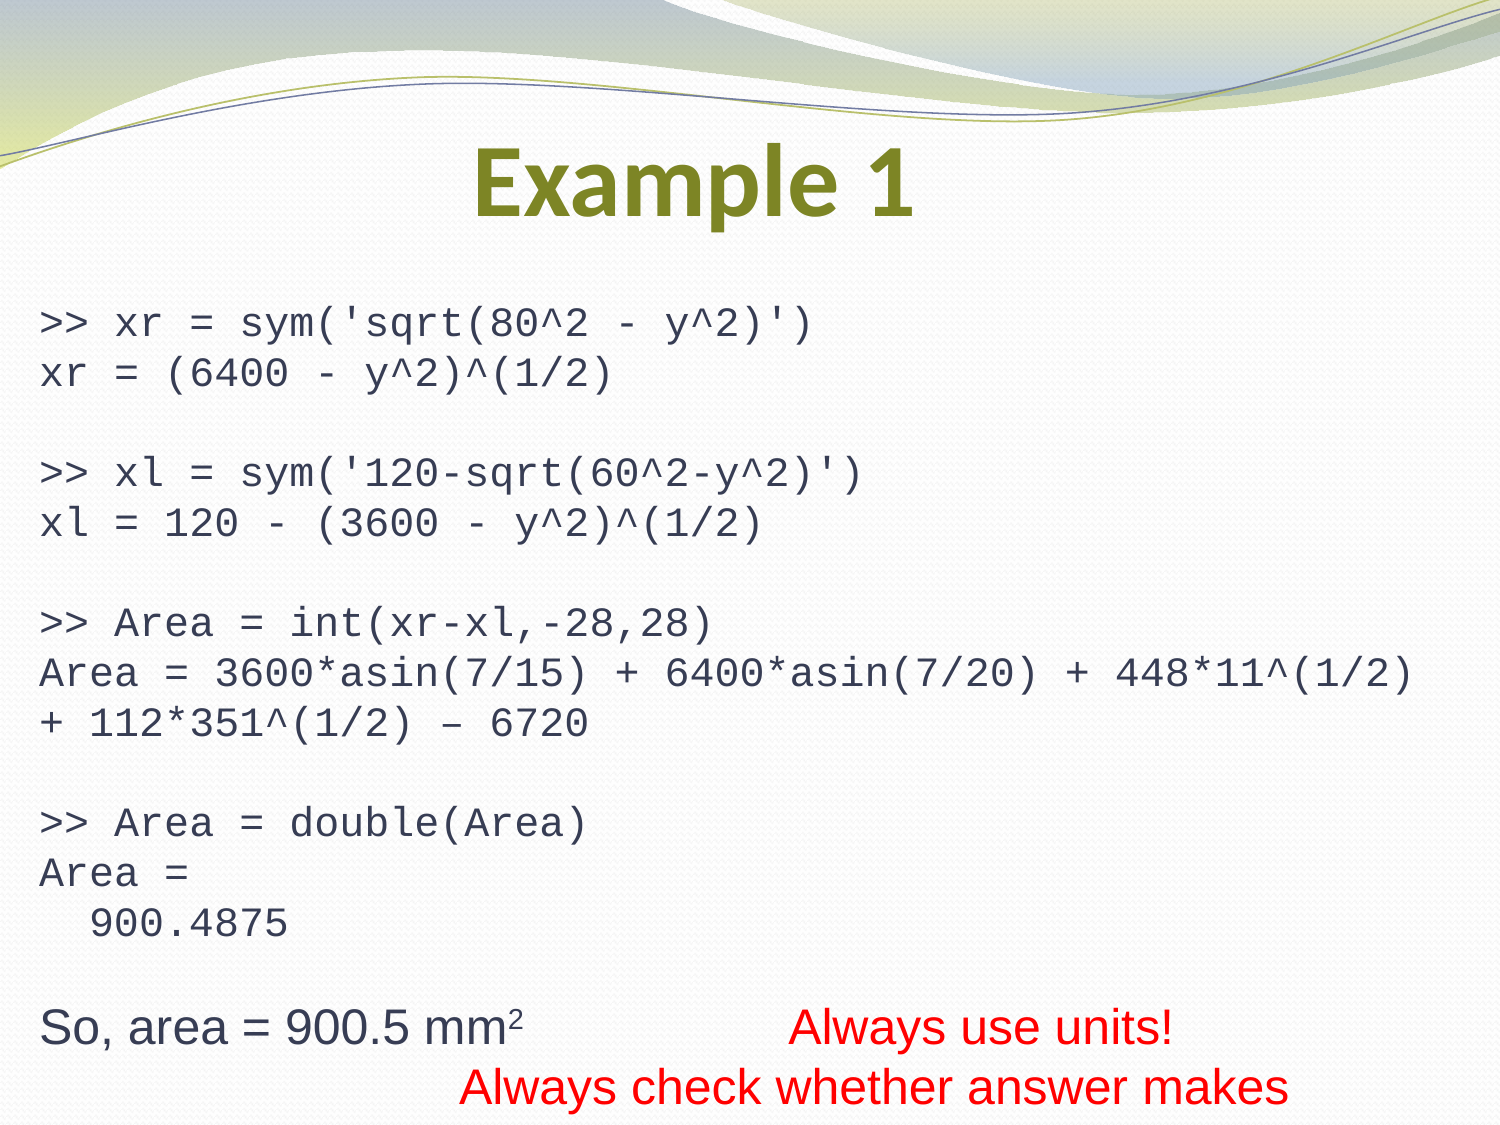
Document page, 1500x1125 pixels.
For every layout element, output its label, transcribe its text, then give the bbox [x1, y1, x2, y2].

title Example 1 [19, 50, 1370, 238]
text_box >> xr = sym('sqrt(80^2 - y^2)') xr = (6400 - y^2)^(1/2) >> xl = sym('120-sqrt(60^2-y^2)') xl = 120 - (3600 - y^2)^(1/2) >> Area = int(xr-xl,-28,28) Area = 3600*asin(7/15) + 6400*asin(7/20) + 448*11^(1/2) + 112*351^(1/2) – 6720 >> Area = double(Area) Area = 900.4875 So, area = 900.5 mm2 Always use units! Always check whether answer makes sense! [24, 287, 1462, 1125]
